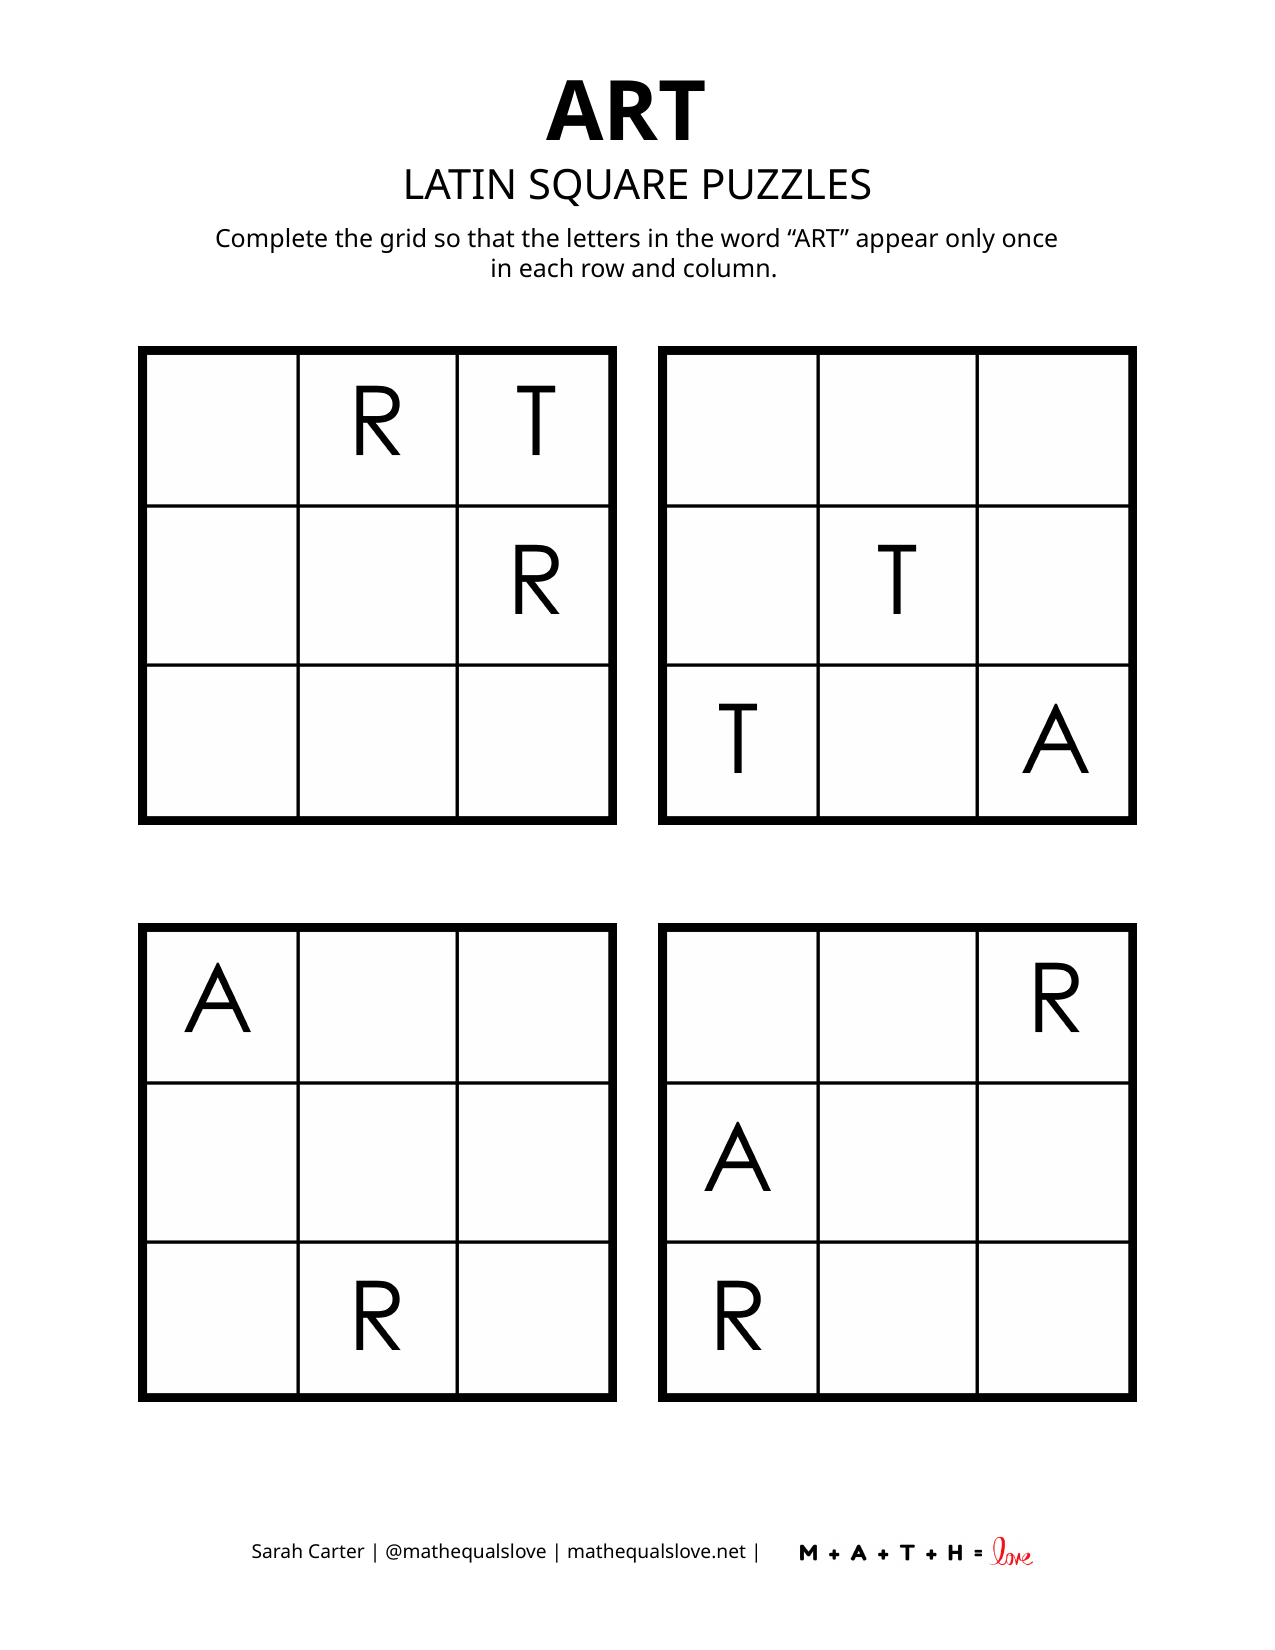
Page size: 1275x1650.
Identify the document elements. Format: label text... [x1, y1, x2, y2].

text_box Sarah Carter | @mathequalslove | mathequalslove.net | [236, 1532, 1071, 1570]
text_box ART LATIN SQUARE PUZZLES [77, 50, 1198, 214]
picture [658, 346, 1138, 826]
picture [137, 923, 617, 1403]
text_box Complete the grid so that the letters in the word “ART” appear only once in each row and column. [0, 214, 1275, 290]
picture [658, 923, 1138, 1403]
picture [790, 1534, 1039, 1569]
picture [137, 346, 617, 826]
